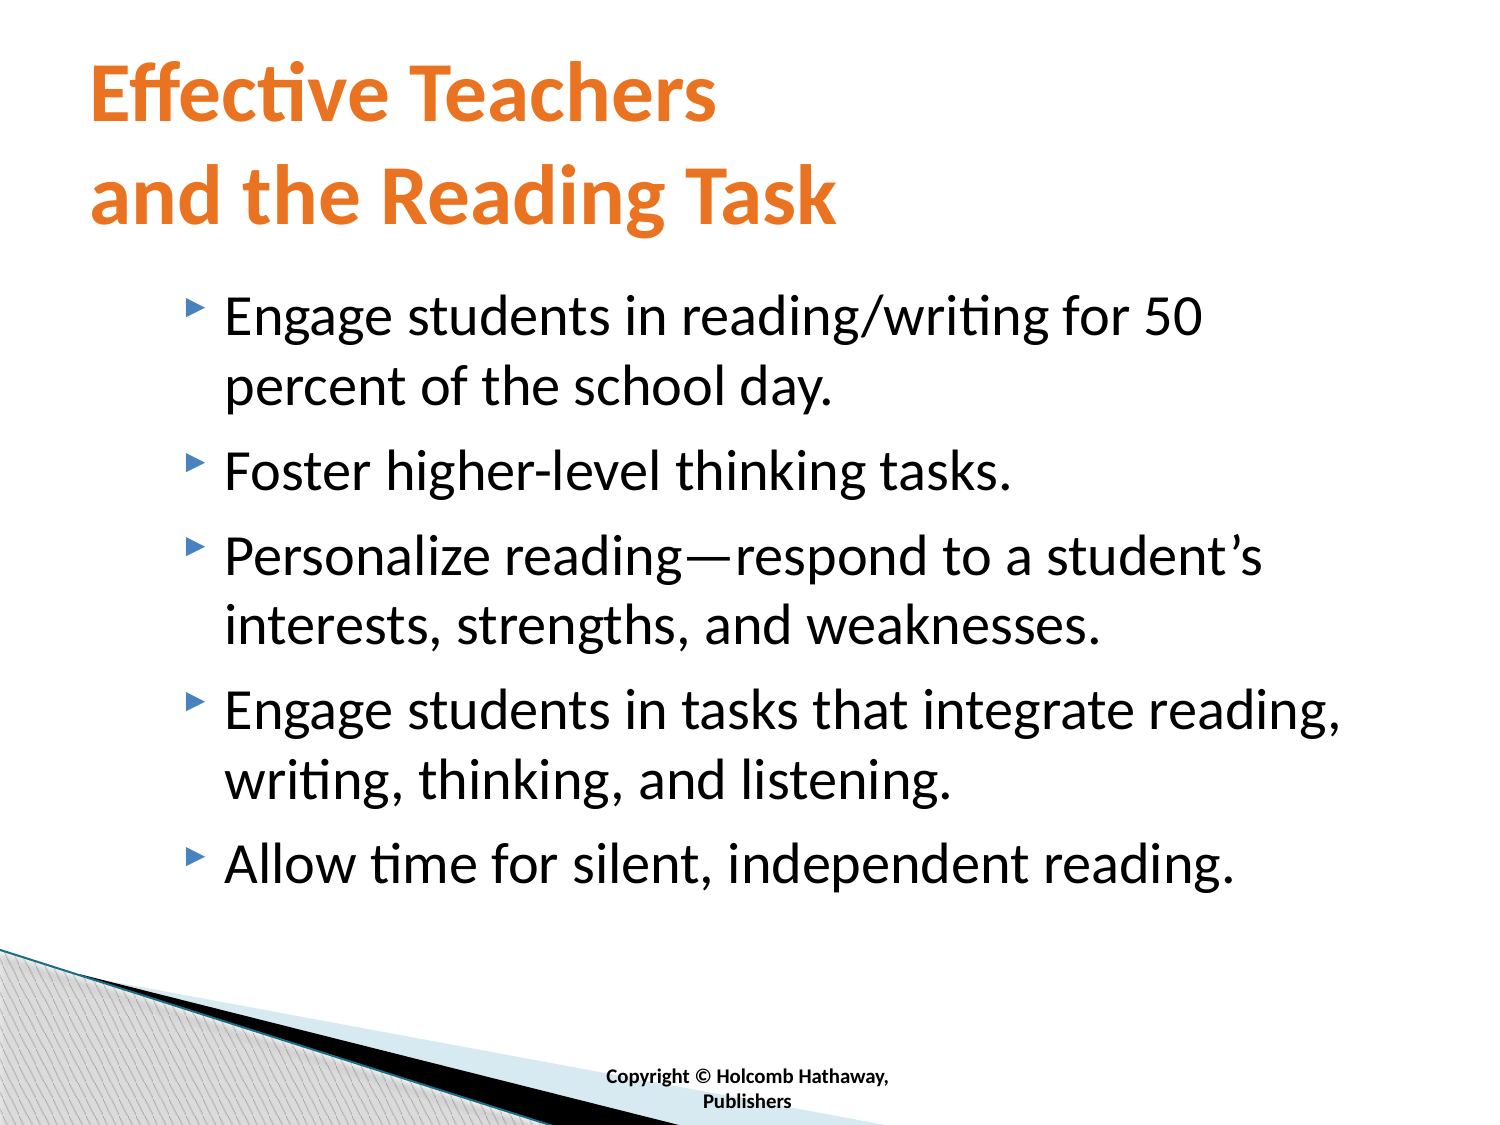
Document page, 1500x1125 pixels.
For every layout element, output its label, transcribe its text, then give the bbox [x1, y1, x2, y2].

list Engage students in reading/writing for 50 percent of the school day. Foster higher-level thinking tasks. Personalize reading—respond to a student’s interests, strengths, and weaknesses. Engage students in tasks that integrate reading, writing, thinking, and listening. Allow time for silent, independent reading. [150, 270, 1400, 1013]
footer Copyright © Holcomb Hathaway, Publishers [0, 1051, 1500, 1125]
title Effective Teachers and the Reading Task [75, 45, 1425, 233]
